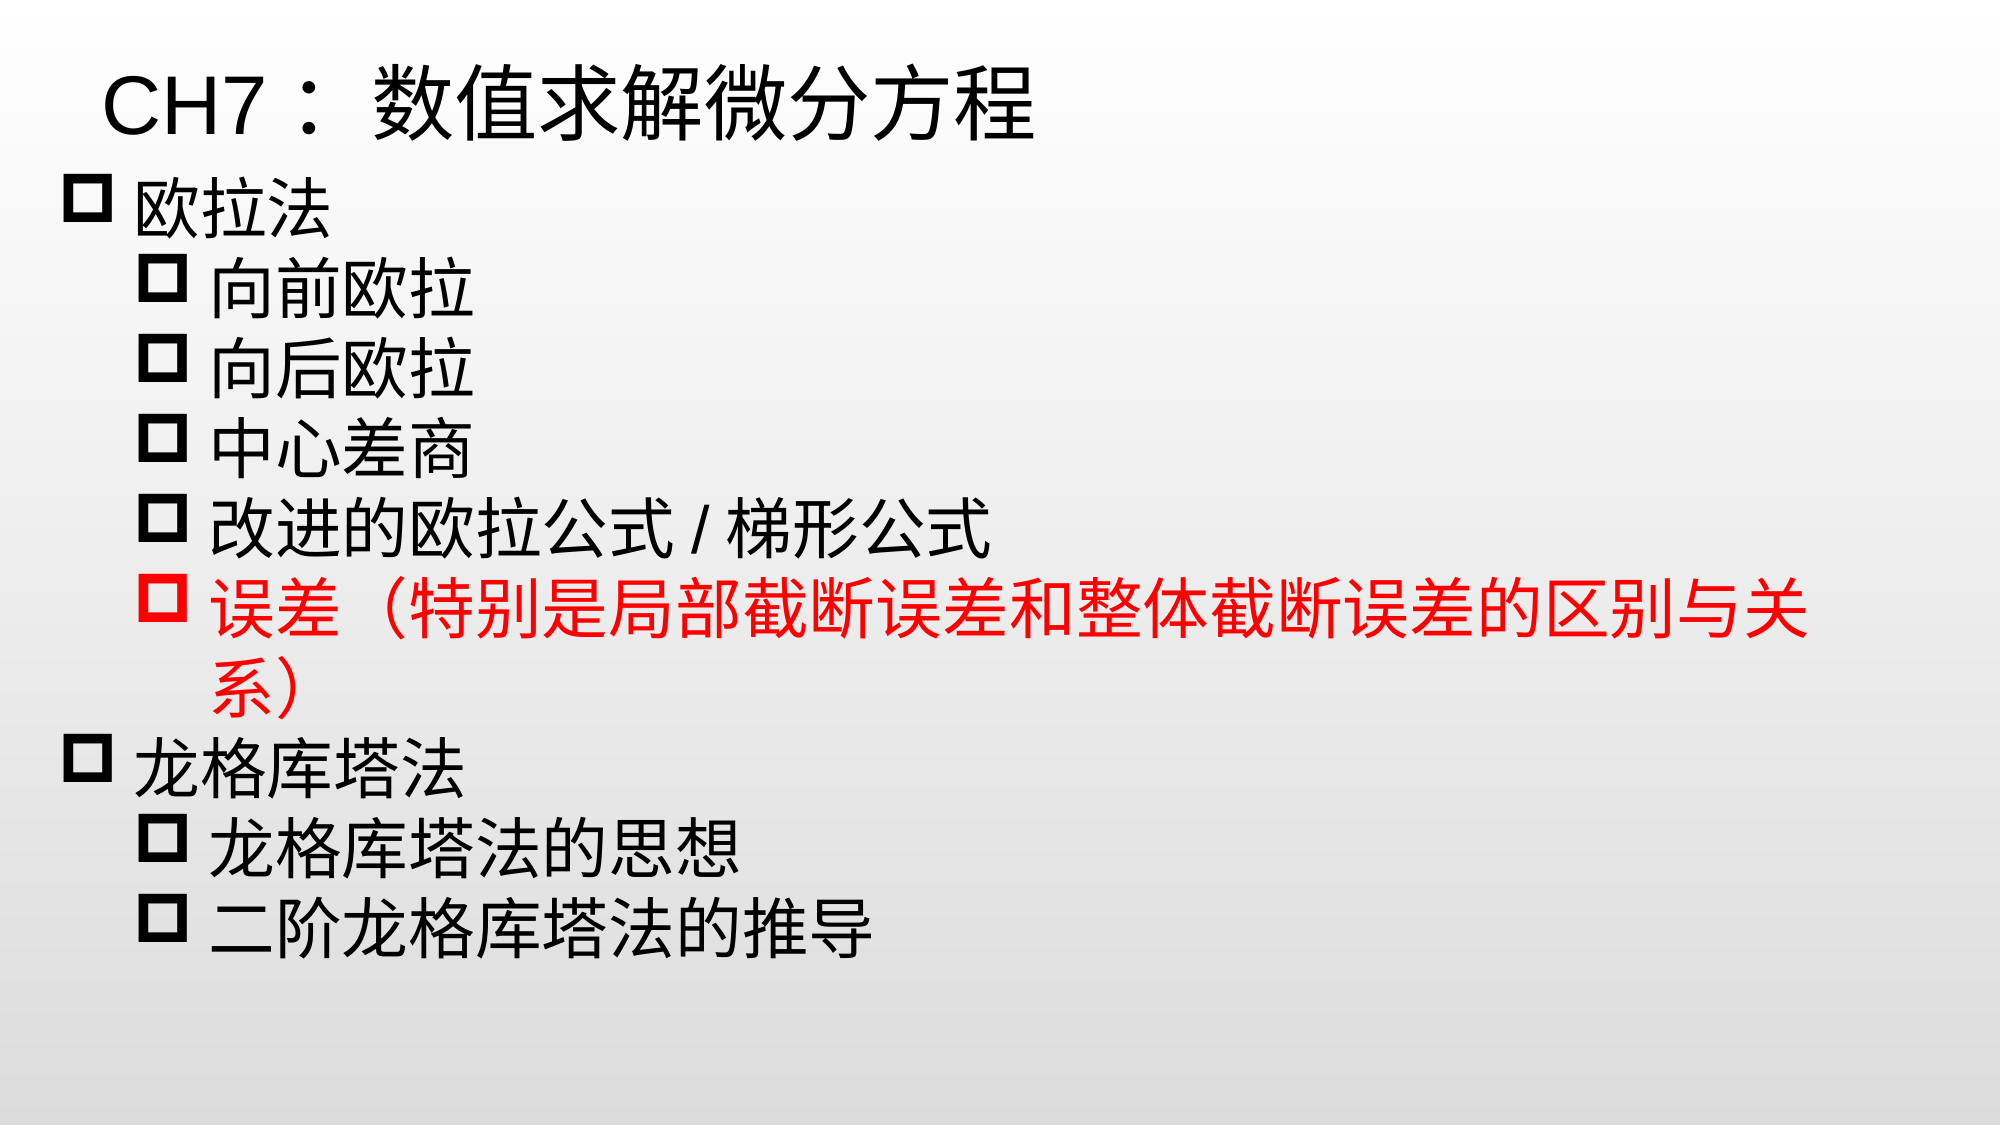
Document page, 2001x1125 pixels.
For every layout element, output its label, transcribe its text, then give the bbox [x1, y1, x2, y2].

text_box 欧拉法 向前欧拉 向后欧拉 中心差商 改进的欧拉公式/梯形公式 误差（特别是局部截断误差和整体截断误差的区别与关系） 龙格库塔法 龙格库塔法的思想 二阶龙格库塔法的推导 [43, 0, 1930, 1125]
